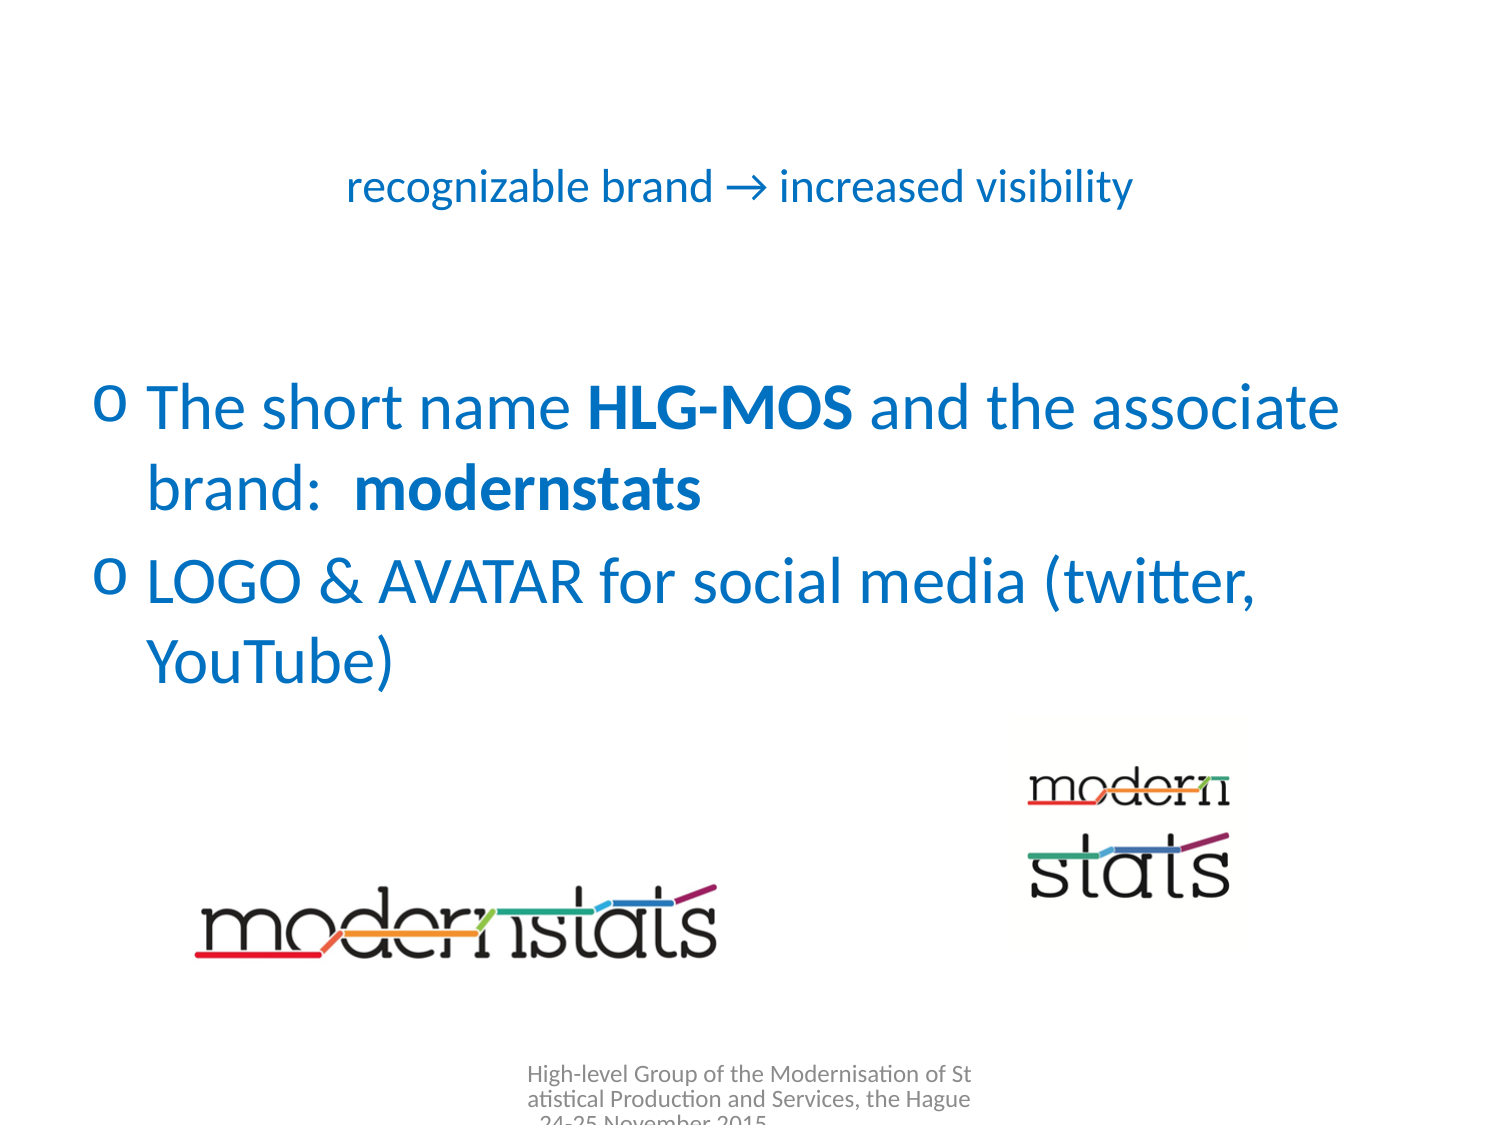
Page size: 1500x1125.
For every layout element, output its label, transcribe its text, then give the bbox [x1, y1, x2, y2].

title recognizable brand → increased visibility [64, 90, 1415, 278]
picture [137, 805, 788, 1023]
picture [1009, 715, 1248, 955]
list The short name HLG-MOS and the associate brand: modernstats LOGO & AVATAR for social media (twitter, YouTube) [75, 262, 1425, 1005]
footer High-level Group of the Modernisation of Statistical Production and Services, the Hague, 24-25 November 2015 [512, 1042, 988, 1103]
